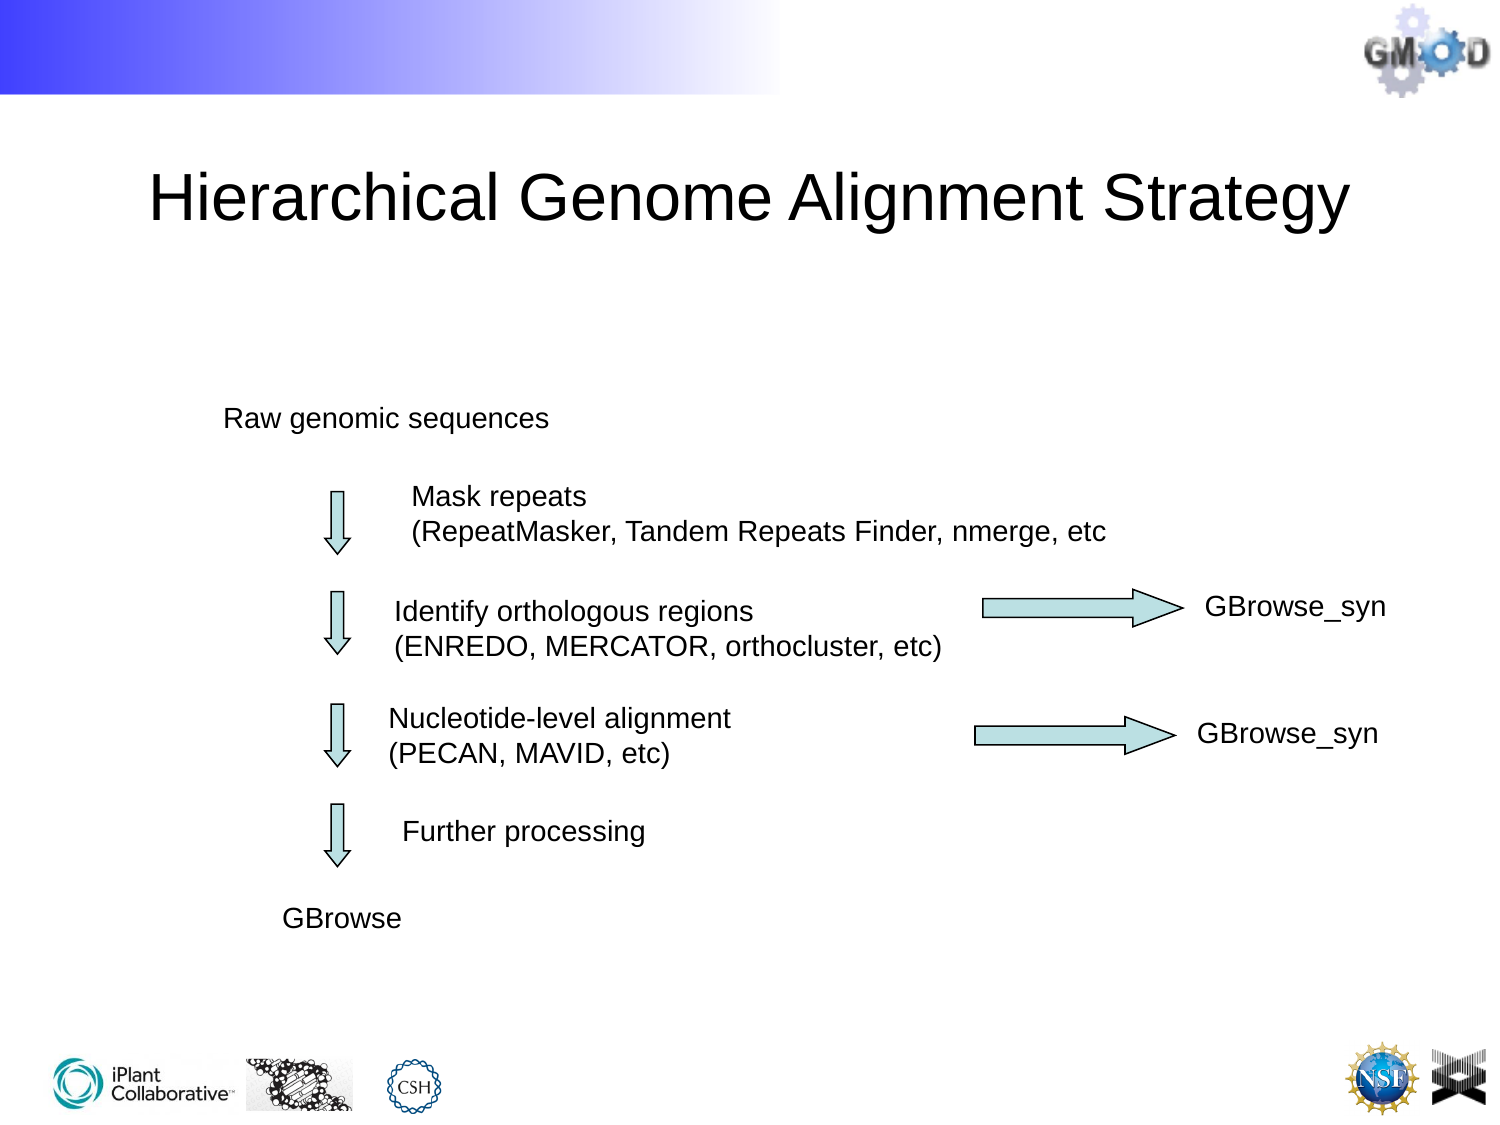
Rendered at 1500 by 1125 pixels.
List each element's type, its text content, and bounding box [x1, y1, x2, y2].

text_box [324, 704, 350, 767]
text_box GBrowse [267, 891, 418, 942]
text_box GBrowse_syn [1181, 706, 1394, 757]
text_box [324, 804, 350, 867]
text_box [975, 716, 1176, 755]
picture [382, 1054, 442, 1116]
text_box Mask repeats (RepeatMasker, Tandem Repeats Finder, nmerge, etc [396, 469, 1123, 555]
text_box Raw genomic sequences [208, 391, 565, 442]
text_box [324, 491, 350, 555]
picture [246, 1056, 353, 1113]
text_box Identify orthologous regions (ENREDO, MERCATOR, orthocluster, etc) [379, 584, 966, 670]
picture [39, 1053, 240, 1115]
title Hierarchical Genome Alignment Strategy [112, 99, 1388, 288]
text_box Nucleotide-level alignment (PECAN, MAVID, etc) [373, 691, 755, 777]
picture [1344, 1040, 1420, 1116]
text_box [982, 589, 1183, 627]
picture [1431, 1049, 1487, 1105]
text_box GBrowse_syn [1189, 579, 1402, 630]
text_box [324, 591, 350, 655]
text_box Further processing [387, 804, 670, 855]
